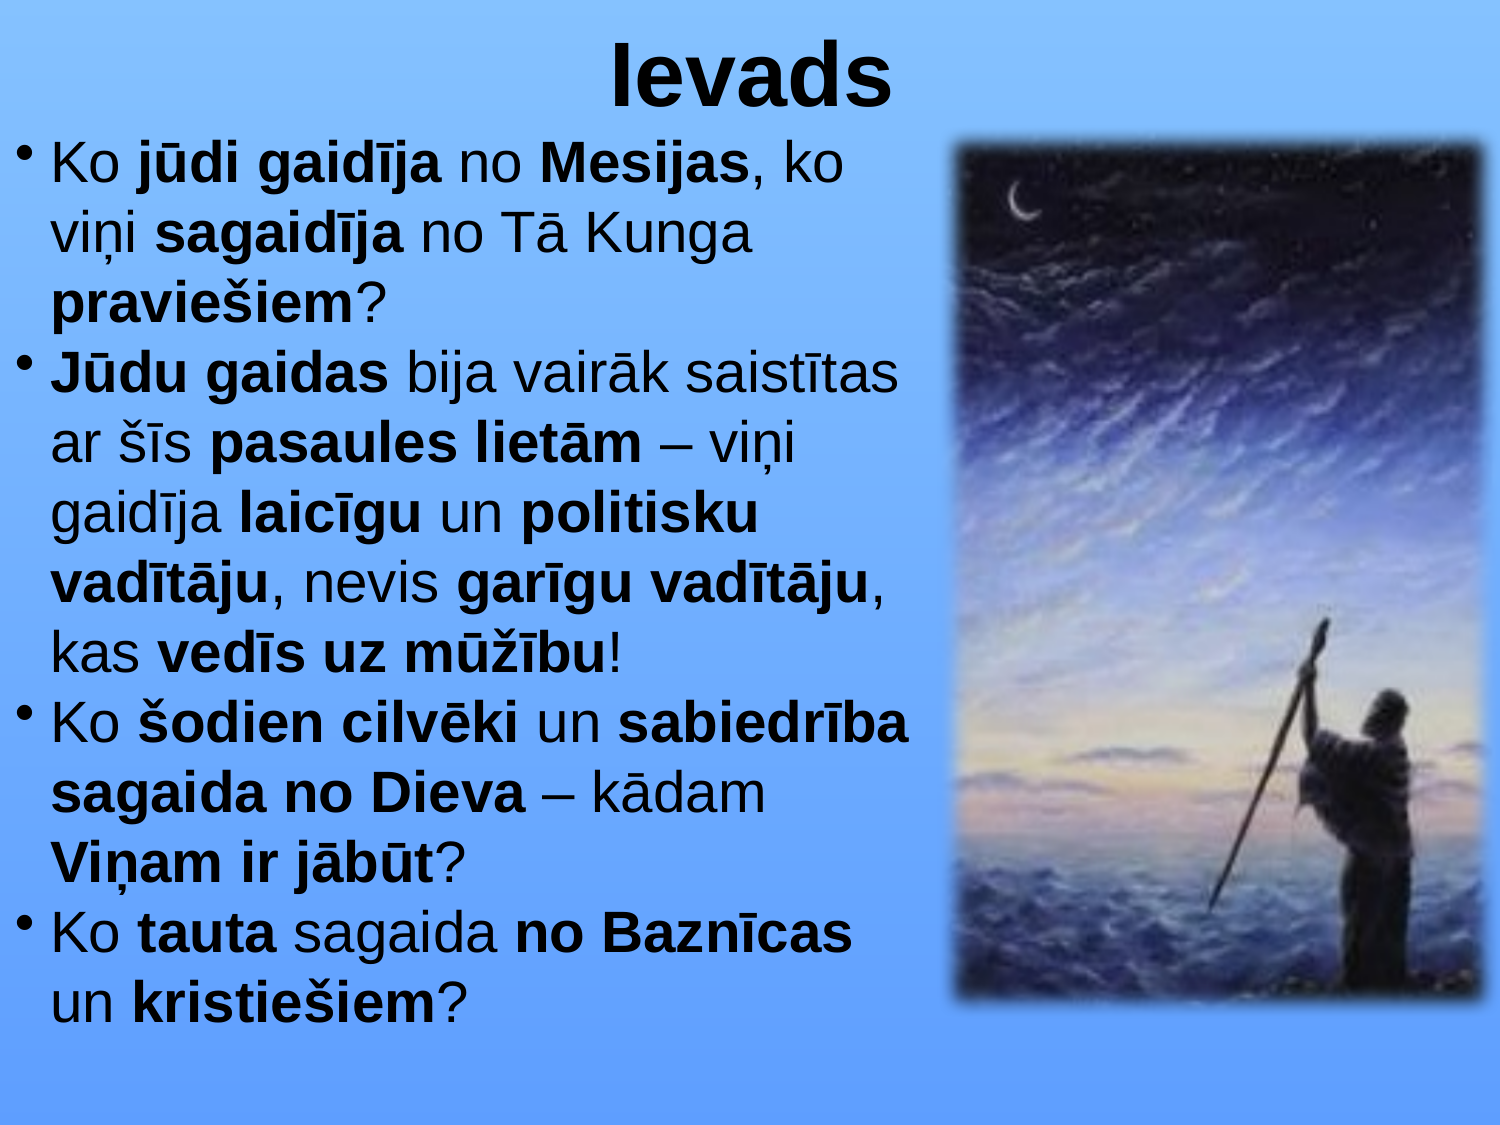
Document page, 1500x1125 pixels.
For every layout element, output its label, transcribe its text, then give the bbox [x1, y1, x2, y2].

text_box Ko jūdi gaidīja no Mesijas, ko viņi sagaidīja no Tā Kunga praviešiem? Jūdu gaidas bija vairāk saistītas ar šīs pasaules lietām – viņi gaidīja laicīgu un politisku vadītāju, nevis garīgu vadītāju, kas vedīs uz mūžību! Ko šodien cilvēki un sabiedrība sagaida no Dieva – kādam Viņam ir jābūt? Ko tauta sagaida no Baznīcas un kristiešiem? [0, 117, 926, 1042]
picture [937, 125, 1500, 1019]
title Ievads [76, 0, 1428, 140]
